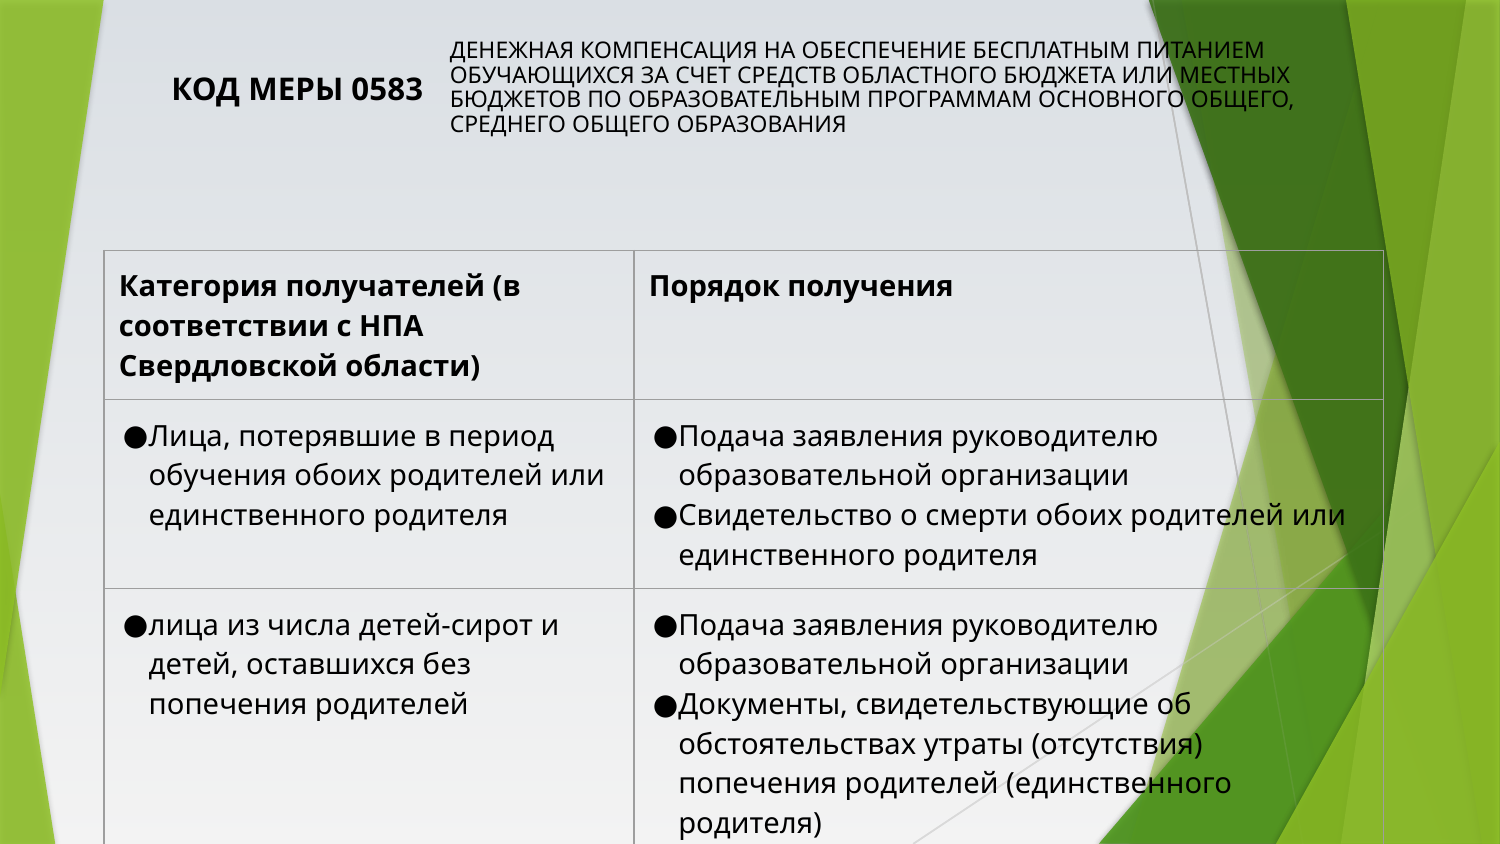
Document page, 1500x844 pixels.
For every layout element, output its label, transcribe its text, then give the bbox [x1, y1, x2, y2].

table_cell лица из числа детей-сирот и детей, оставшихся без попечения родителей [105, 589, 633, 844]
table_cell Лица, потерявшие в период обучения обоих родителей или единственного родителя [105, 400, 633, 588]
text_box КОД МЕРЫ 0583 [122, 30, 438, 147]
table_cell Подача заявления руководителю образовательной организации Свидетельство о смерти обоих родителей или единственного родителя [635, 400, 1383, 588]
text_box Денежная компенсация на обеспечение бесплатным питанием обучающихся за счет средств областного бюджета или местных бюджетов по образовательным программам основного общего, среднего общего образования [438, 30, 1384, 147]
table_header Порядок получения [635, 251, 1383, 399]
table_header Категория получателей (в соответствии с НПА Свердловской области) [105, 251, 633, 399]
table_cell Подача заявления руководителю образовательной организации Документы, свидетельствующие об обстоятельствах утраты (отсутствия) попечения родителей (единственного родителя) [635, 589, 1383, 844]
